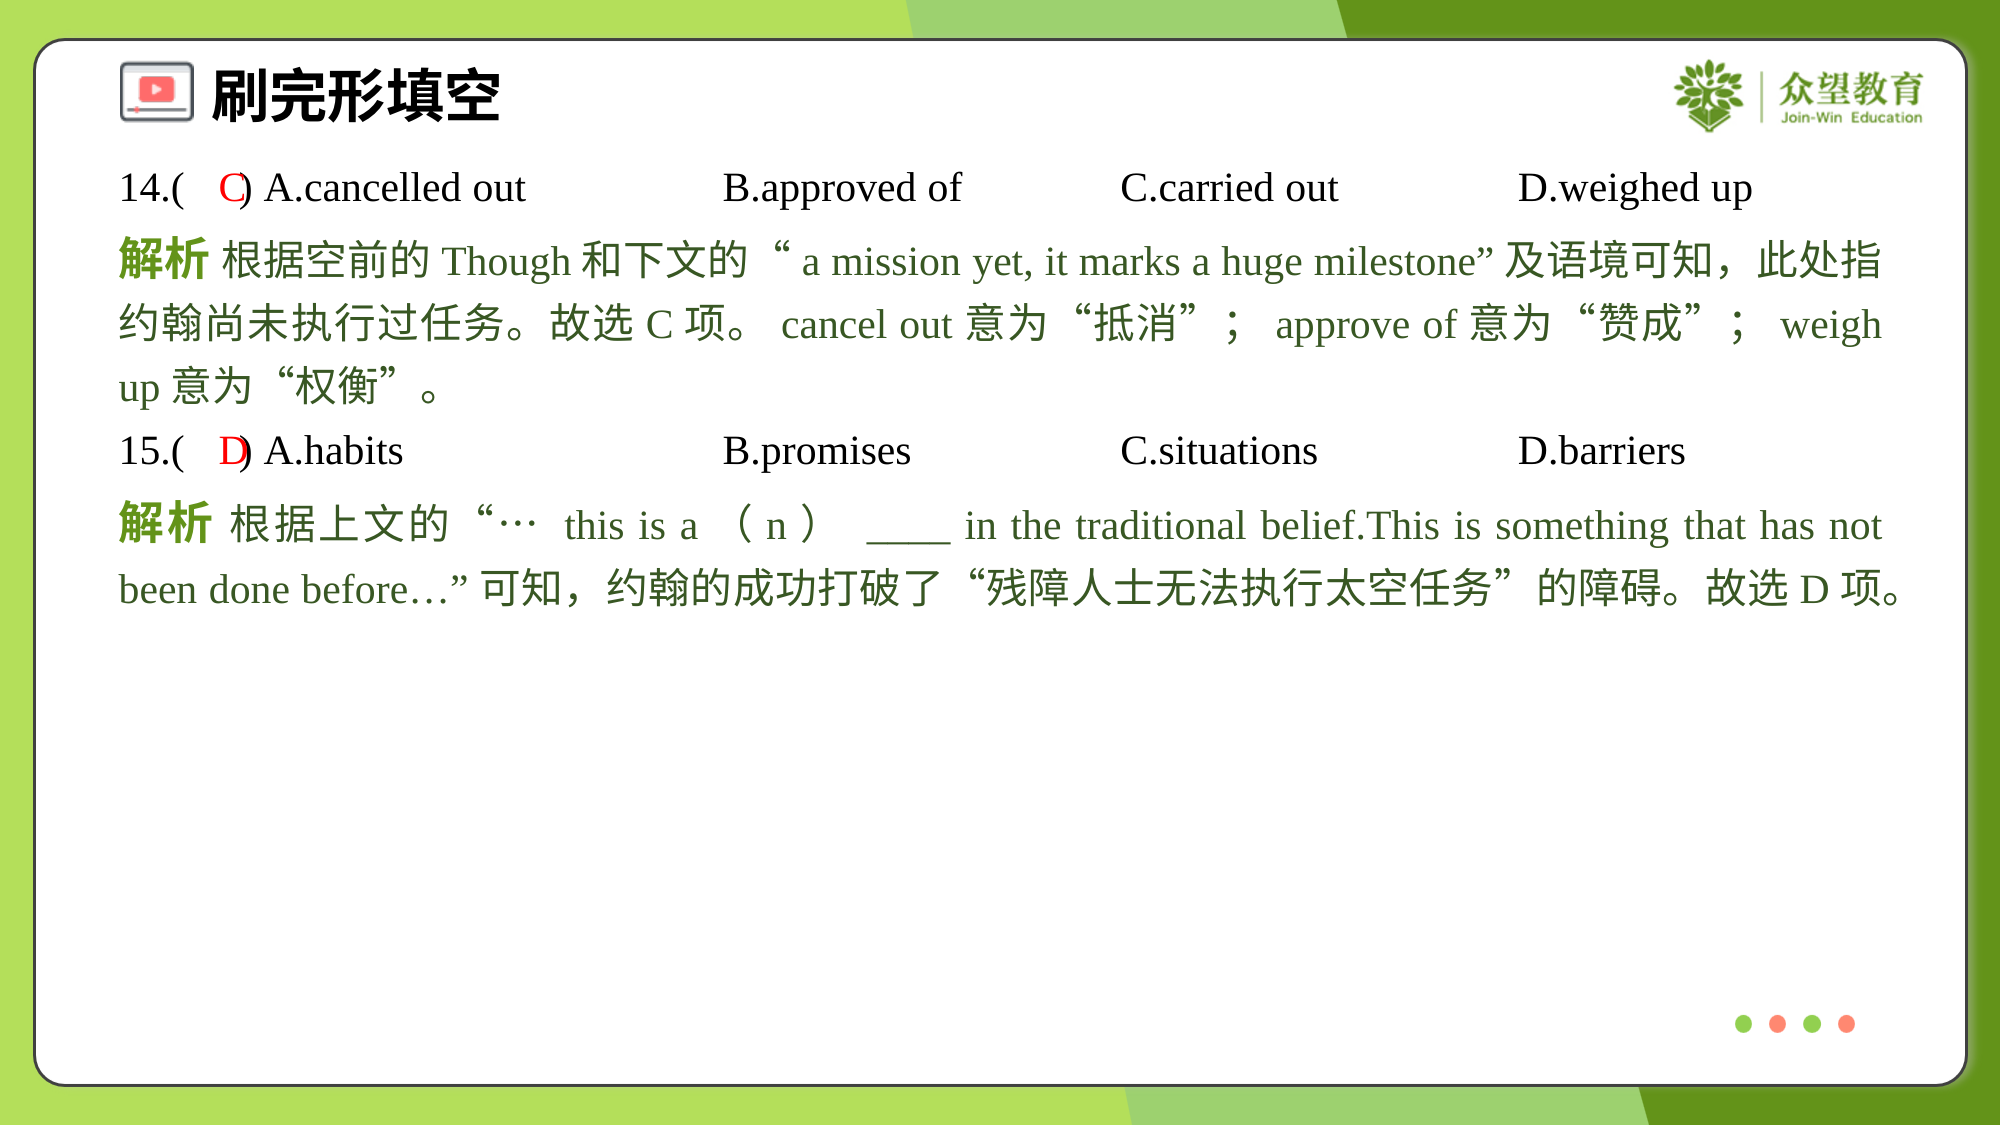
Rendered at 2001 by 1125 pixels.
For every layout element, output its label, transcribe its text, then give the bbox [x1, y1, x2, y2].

text_box 14.( ) A.cancelled out B.approved of C.carried out D.weighed up [252, 146, 1883, 204]
text_box C [213, 146, 252, 205]
text_box 15.( ) A.habits B.promises C.situations D.barriers [254, 410, 1883, 468]
text_box D [213, 410, 254, 469]
picture [0, 0, 2000, 1125]
text_box 解析 根据空前的Though和下文的“a mission yet, it marks a huge milestone”及语境可知，此处指约翰尚未执行过任务。故选C项。cancel out意为“抵消”；approve of意为“赞成”；weigh up意为“权衡”。 [118, 215, 1883, 405]
text_box 解析 根据上文的“… this is a（n） ____ in the traditional belief.This is something that has not been done before…”可知，约翰的成功打破了“残障人士无法执行太空任务”的障碍。故选D项。 [118, 480, 1883, 607]
text_box 15.( ) A.habits B.promises C.situations D.barriers [118, 410, 213, 468]
text_box 14.( ) A.cancelled out B.approved of C.carried out D.weighed up [118, 146, 213, 204]
